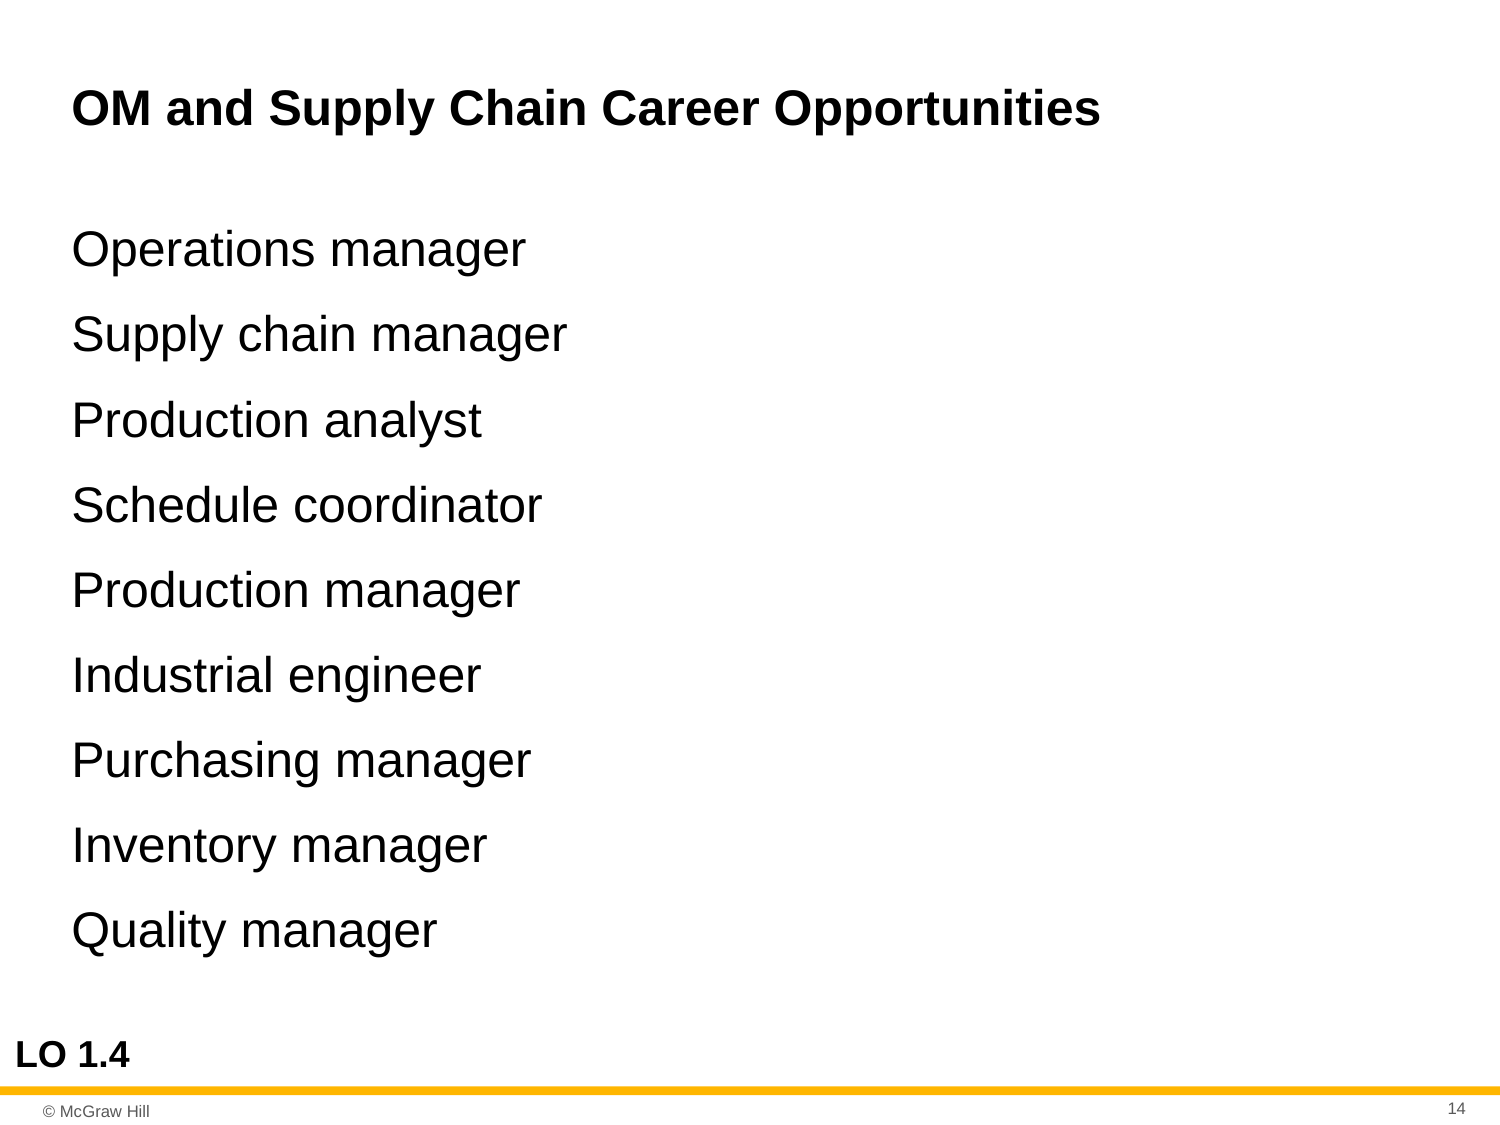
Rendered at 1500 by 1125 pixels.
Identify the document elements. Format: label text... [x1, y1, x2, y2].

list Operations manager Supply chain manager Production analyst Schedule coordinator Production manager Industrial engineer Purchasing manager Inventory manager Quality manager [56, 209, 1444, 979]
title OM and Supply Chain Career Opportunities [56, 50, 1444, 162]
list LO 1.4 [0, 1022, 197, 1085]
